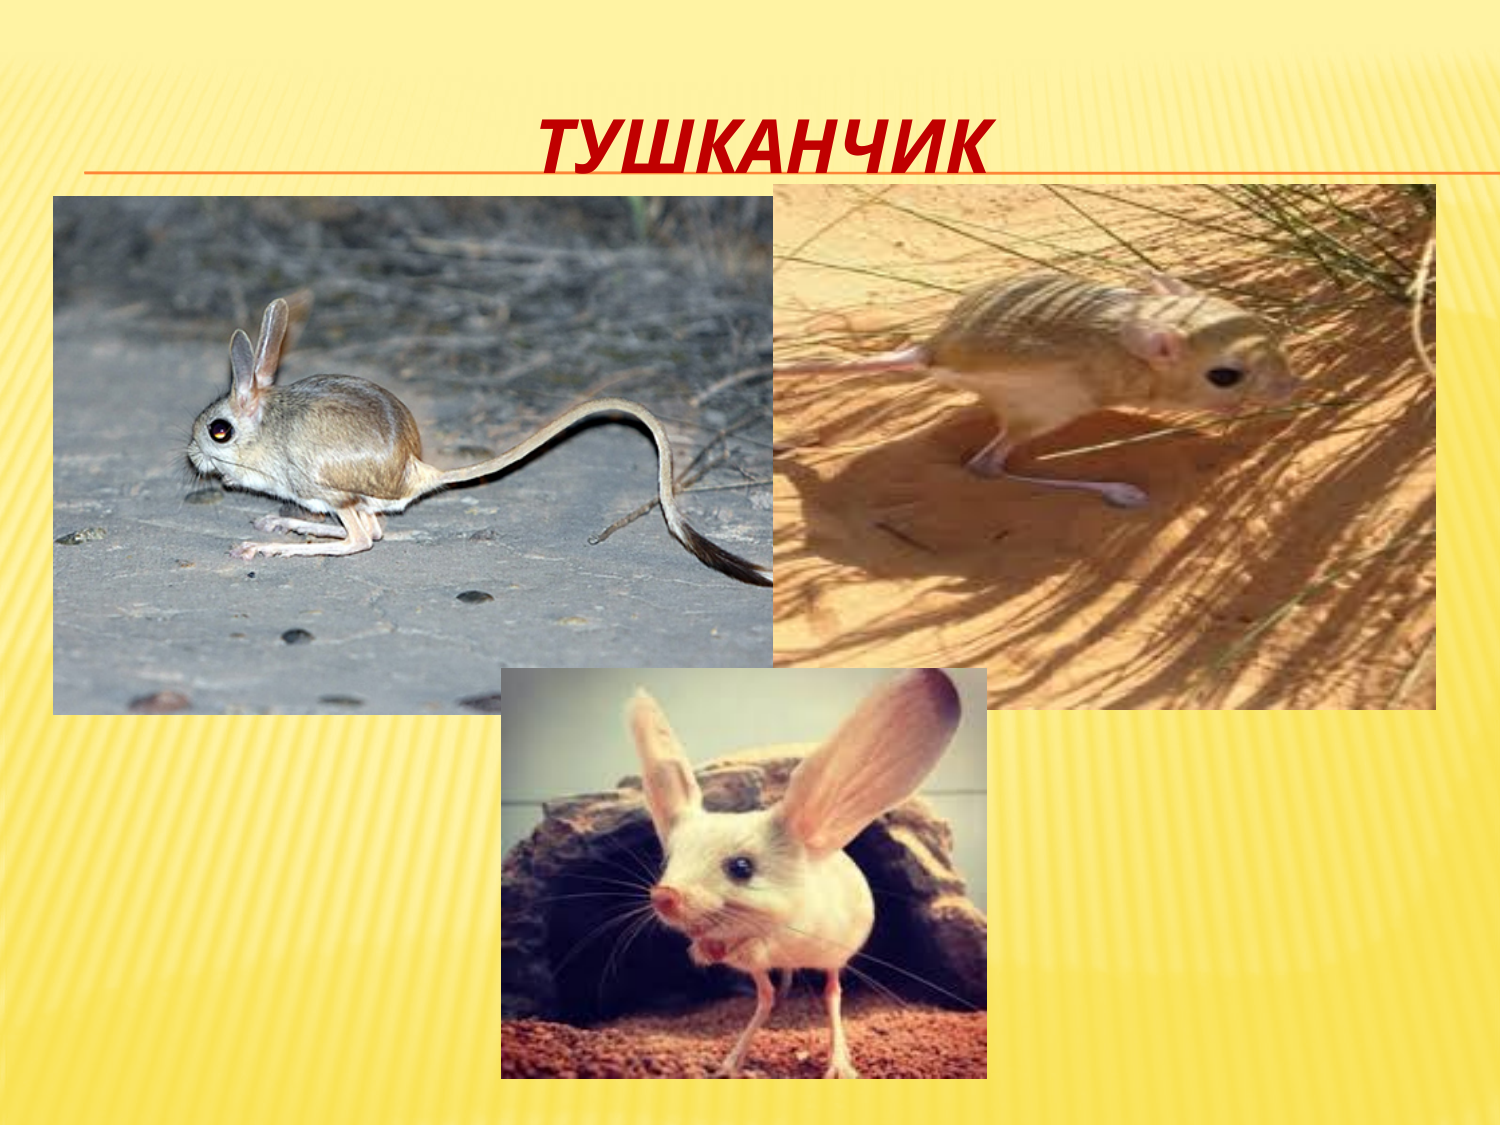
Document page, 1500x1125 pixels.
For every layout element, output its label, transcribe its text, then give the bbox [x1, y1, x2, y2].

title тушканчик [50, 75, 1475, 213]
picture [52, 184, 1436, 1079]
